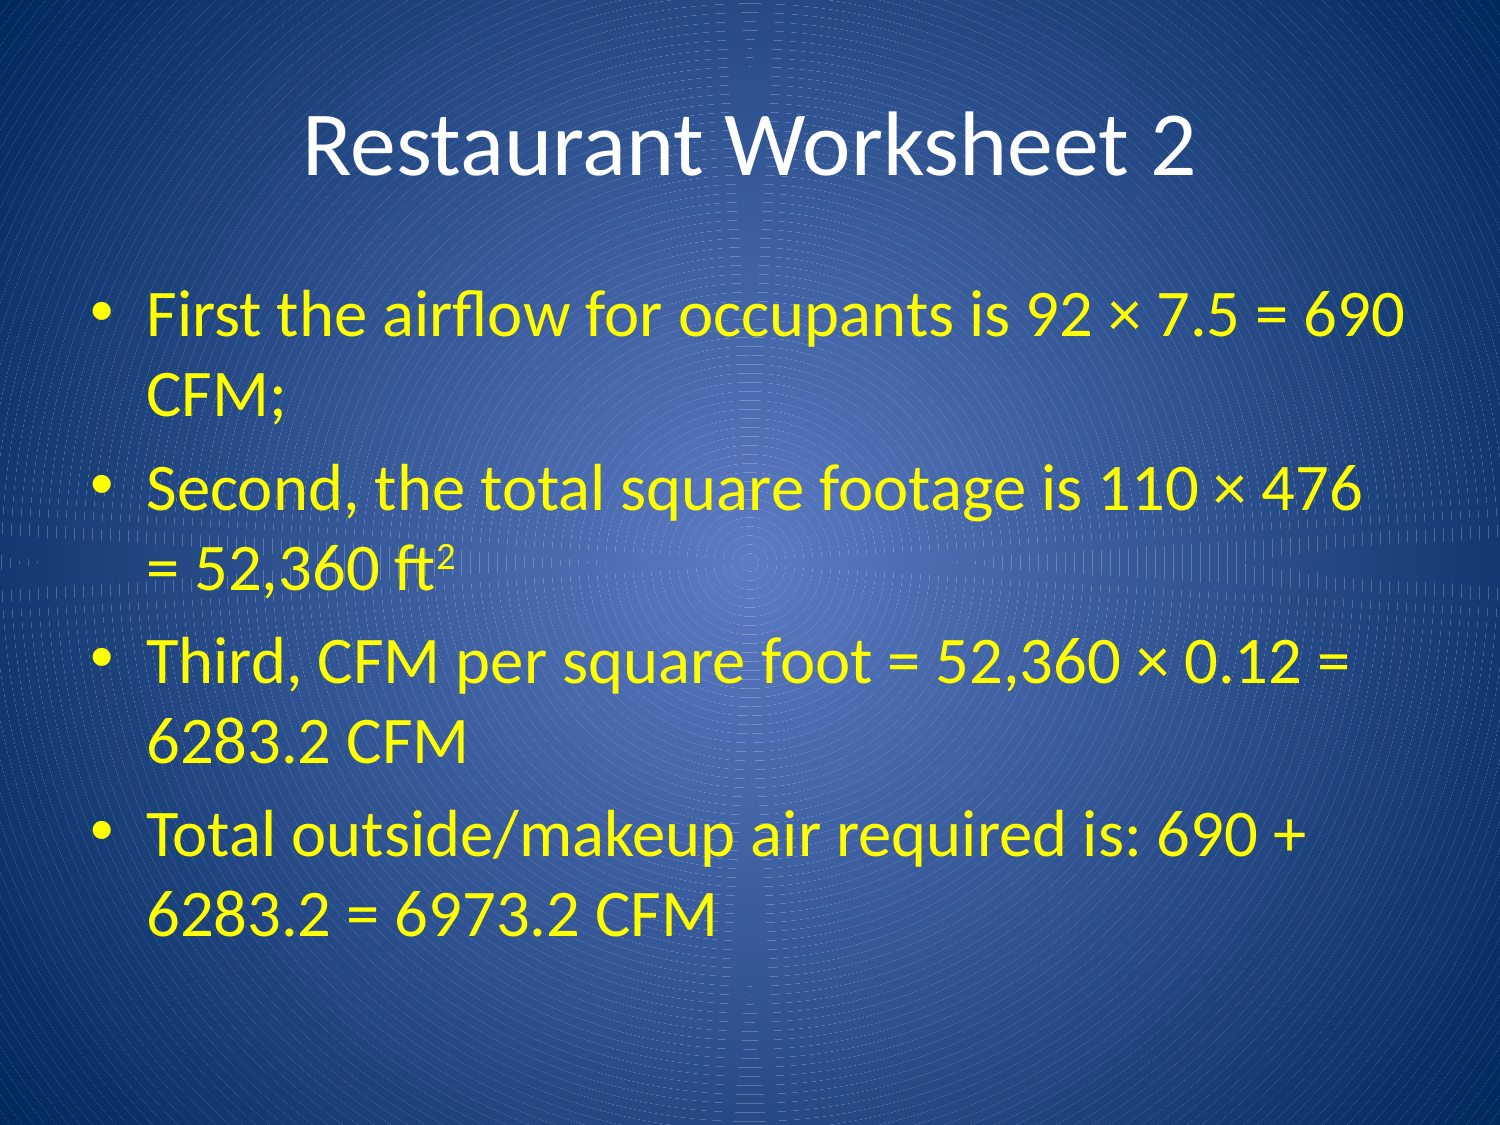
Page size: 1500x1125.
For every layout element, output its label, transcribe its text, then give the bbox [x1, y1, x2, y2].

list First the airflow for occupants is 92 × 7.5 = 690 CFM; Second, the total square footage is 110 × 476 = 52,360 ft2 Third, CFM per square foot = 52,360 × 0.12 = 6283.2 CFM Total outside/makeup air required is: 690 + 6283.2 = 6973.2 CFM [75, 262, 1425, 1005]
title Restaurant Worksheet 2 [75, 45, 1425, 233]
